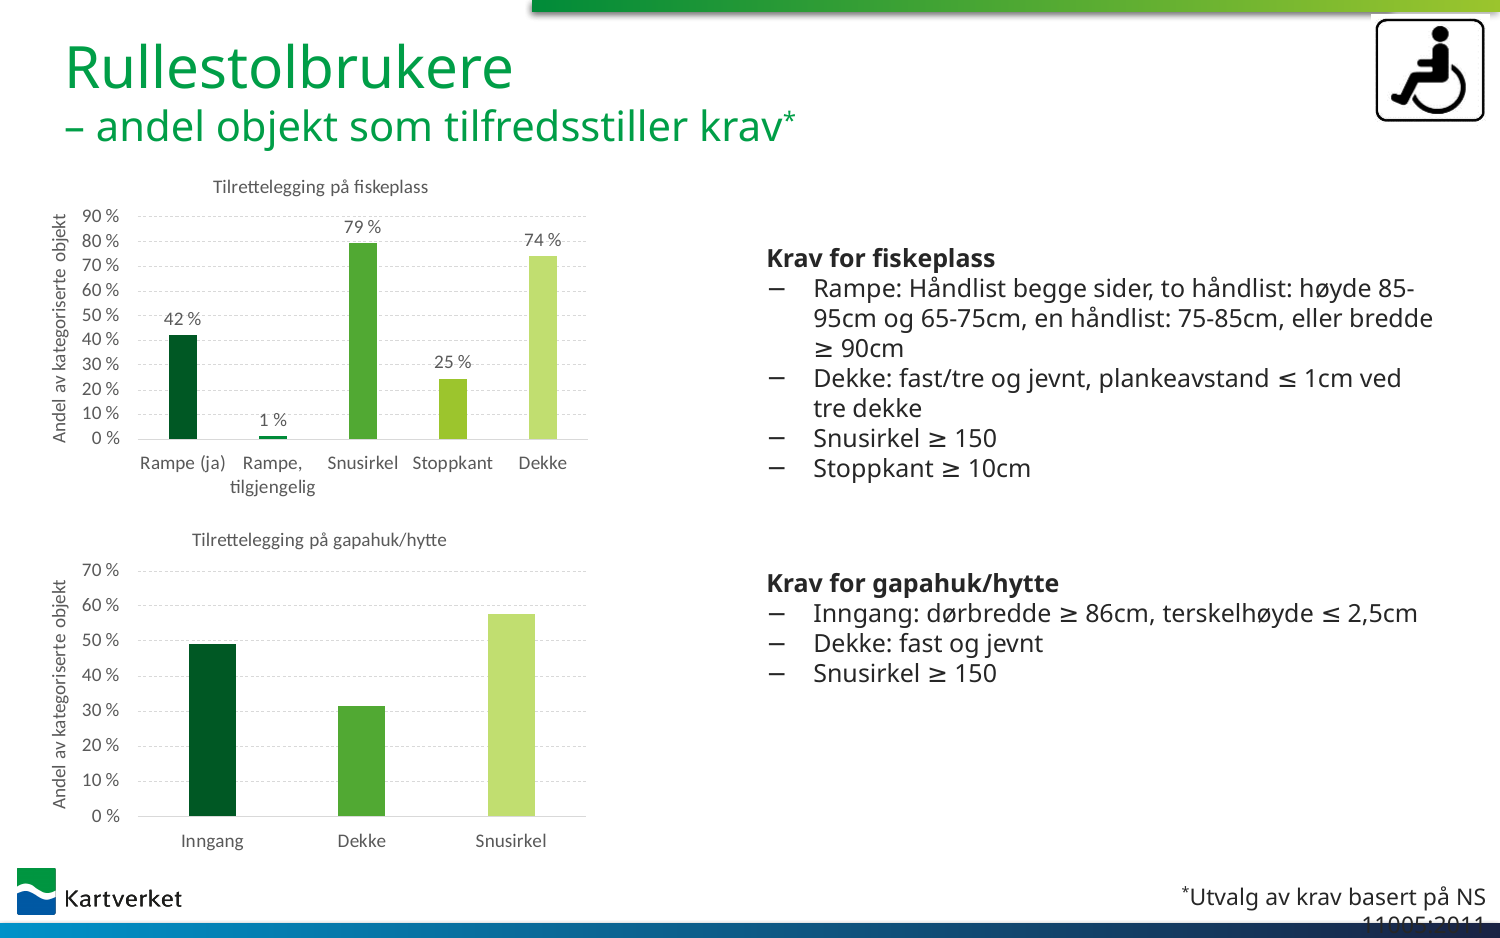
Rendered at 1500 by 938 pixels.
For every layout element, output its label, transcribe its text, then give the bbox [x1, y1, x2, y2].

picture [41, 166, 599, 505]
text_box Krav for gapahuk/hytte Inngang: dørbredde ≥ 86cm, terskelhøyde ≤ 2,5cm Dekke: fast og jevnt Snusirkel ≥ 150 [751, 560, 1452, 695]
picture [41, 520, 597, 859]
picture [1371, 13, 1491, 127]
text_box Krav for fiskeplass Rampe: Håndlist begge sider, to håndlist: høyde 85-95cm og 65-75cm, en håndlist: 75-85cm, eller bredde ≥ 90cm Dekke: fast/tre og jevnt, plankeavstand ≤ 1cm ved tre dekke Snusirkel ≥ 150 Stoppkant ≥ 10cm [751, 235, 1452, 490]
text_box Rullestolbrukere – andel objekt som tilfredsstiller krav* [49, 29, 1431, 158]
text_box *Utvalg av krav basert på NS 11005:2011 [1068, 873, 1500, 938]
